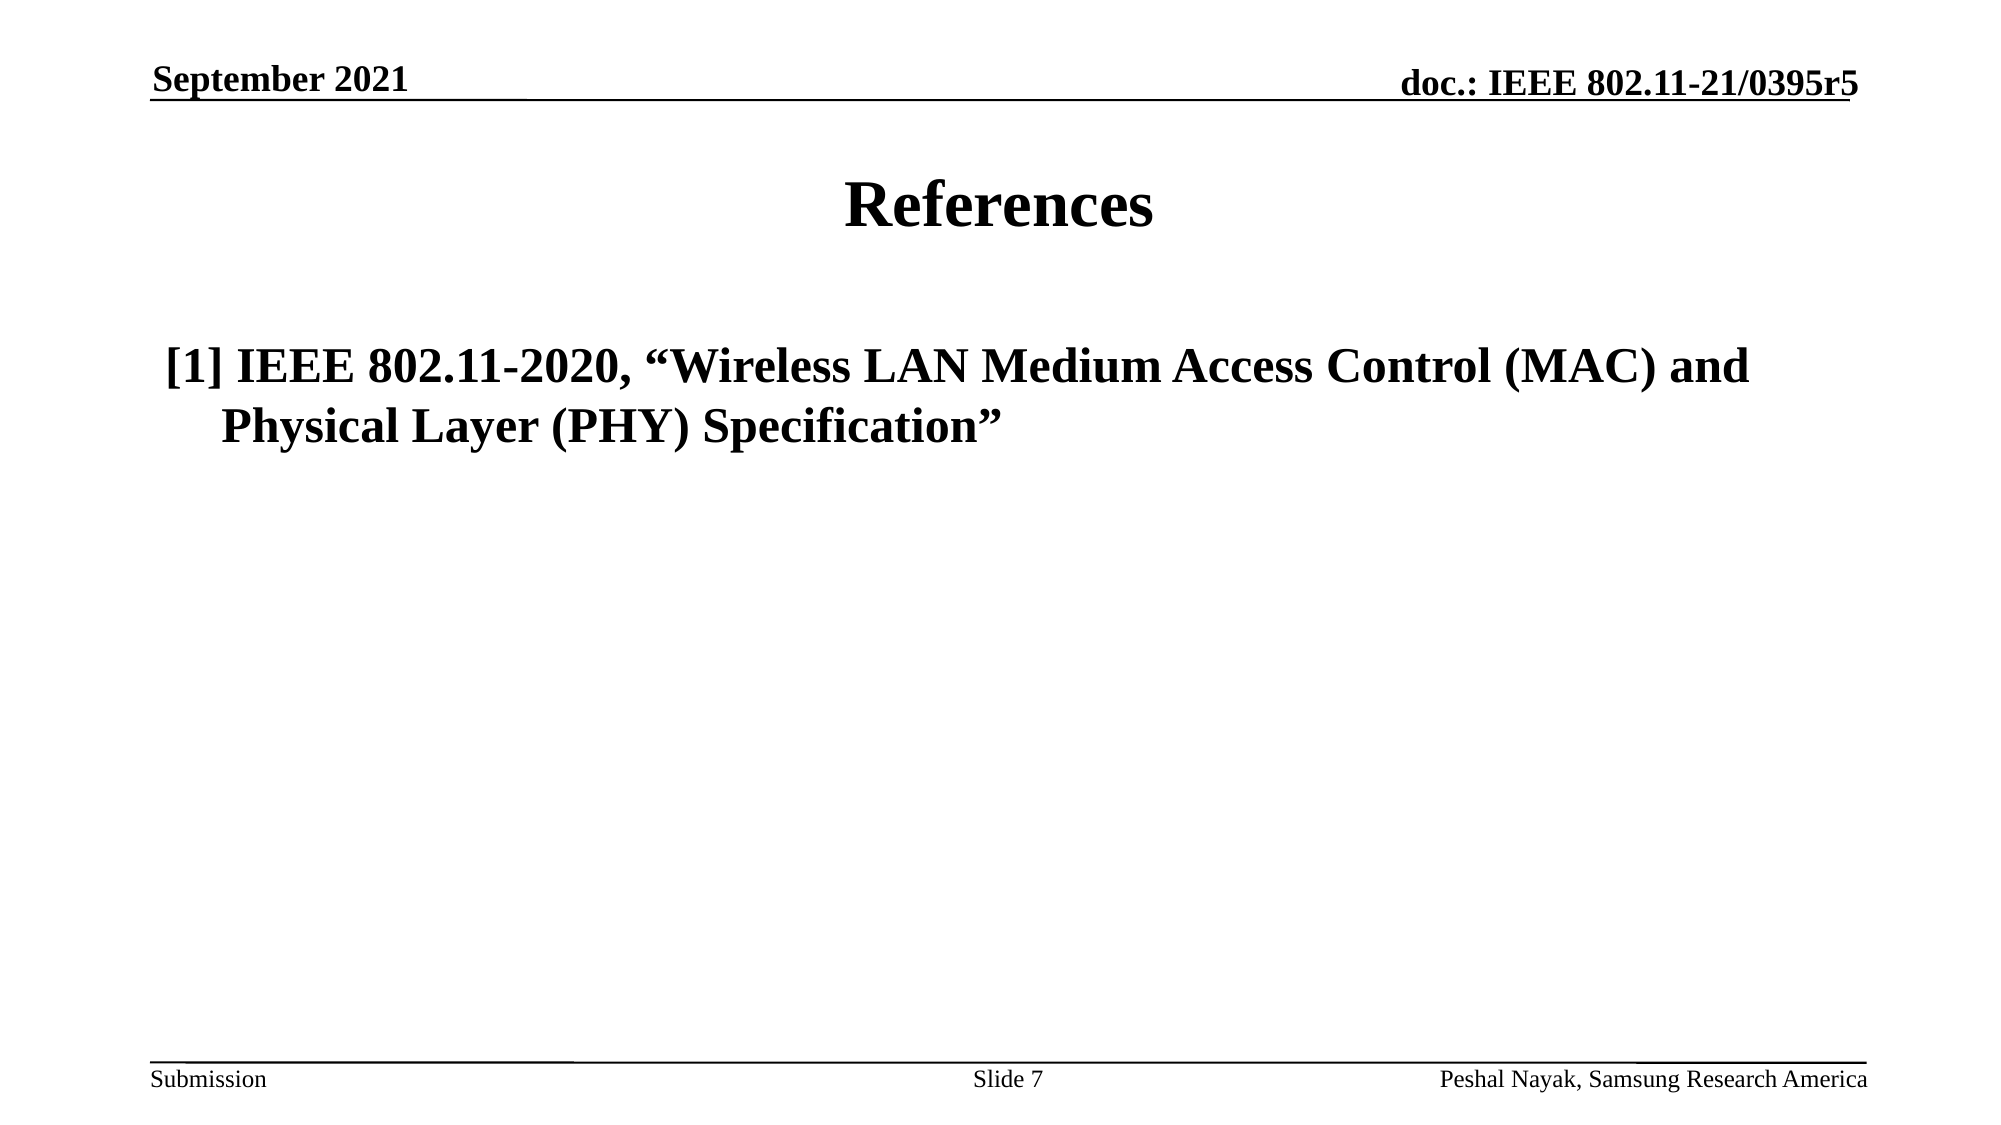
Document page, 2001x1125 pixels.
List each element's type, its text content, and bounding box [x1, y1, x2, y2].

footer Peshal Nayak, Samsung Research America [1171, 1061, 1869, 1093]
slide_number Slide 7 [950, 1061, 1067, 1123]
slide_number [152, 54, 563, 100]
list [1] IEEE 802.11-2020, “Wireless LAN Medium Access Control (MAC) and Physical Layer (PHY) Specification” [149, 324, 1850, 1000]
title References [149, 112, 1850, 288]
